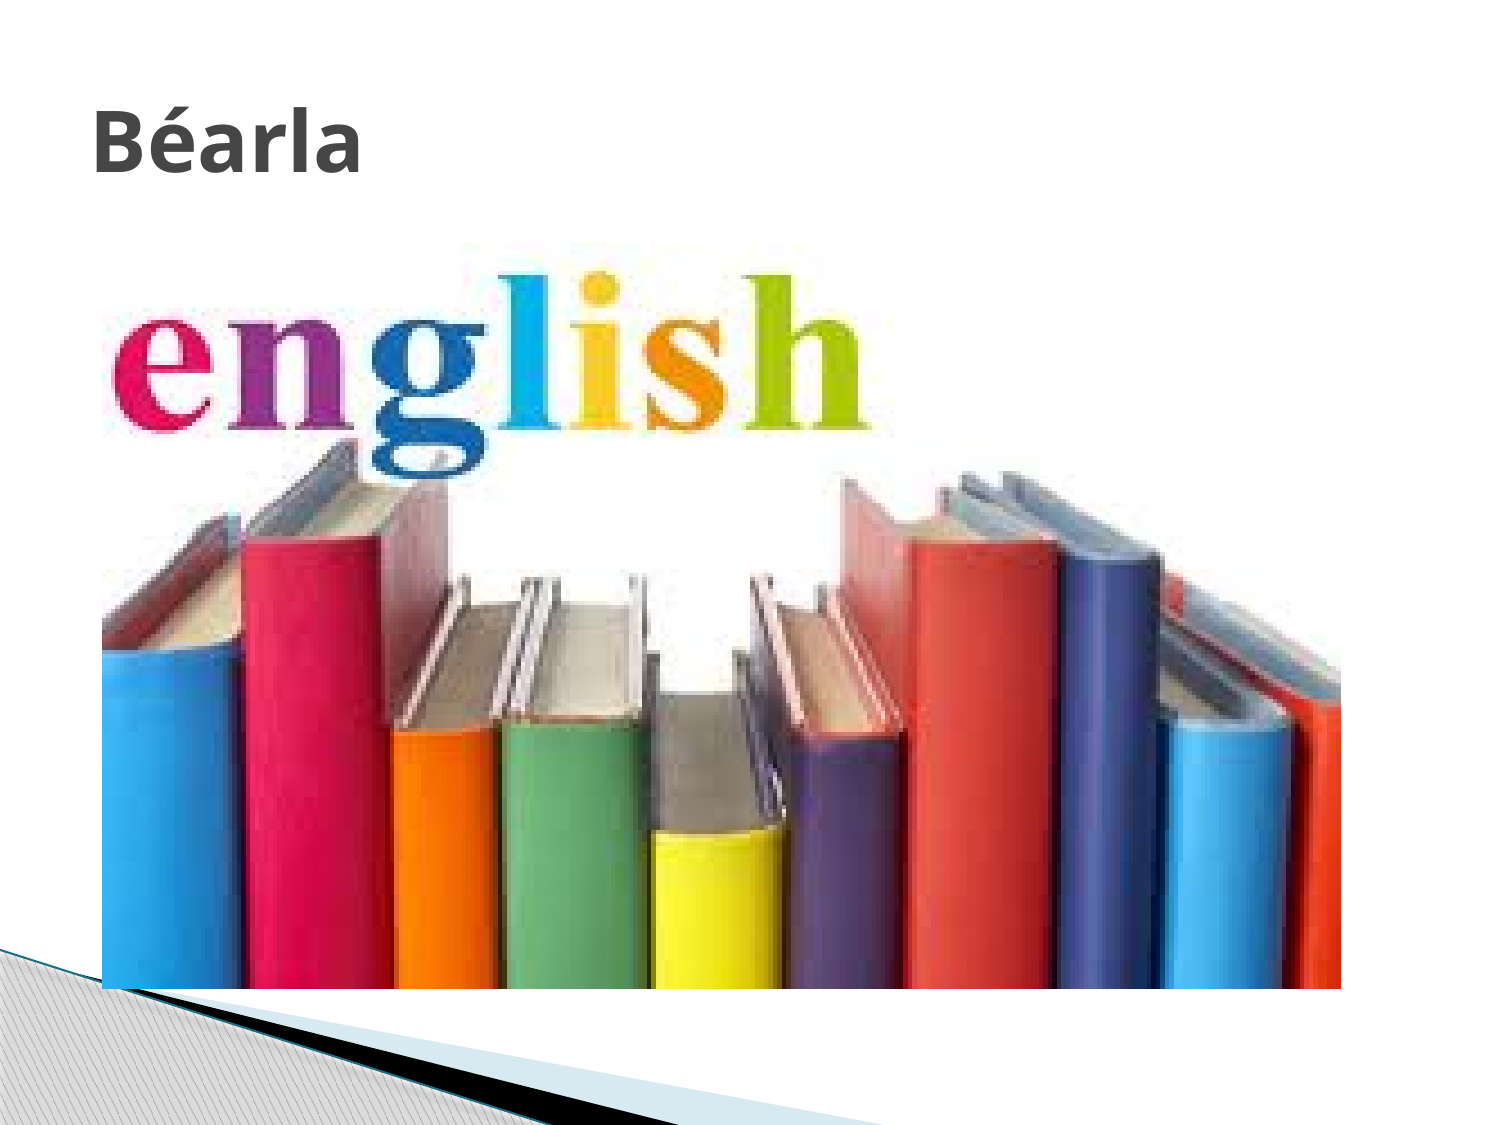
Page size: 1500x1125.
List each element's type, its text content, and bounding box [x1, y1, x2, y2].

picture [102, 243, 1341, 989]
title Béarla [75, 45, 1425, 233]
